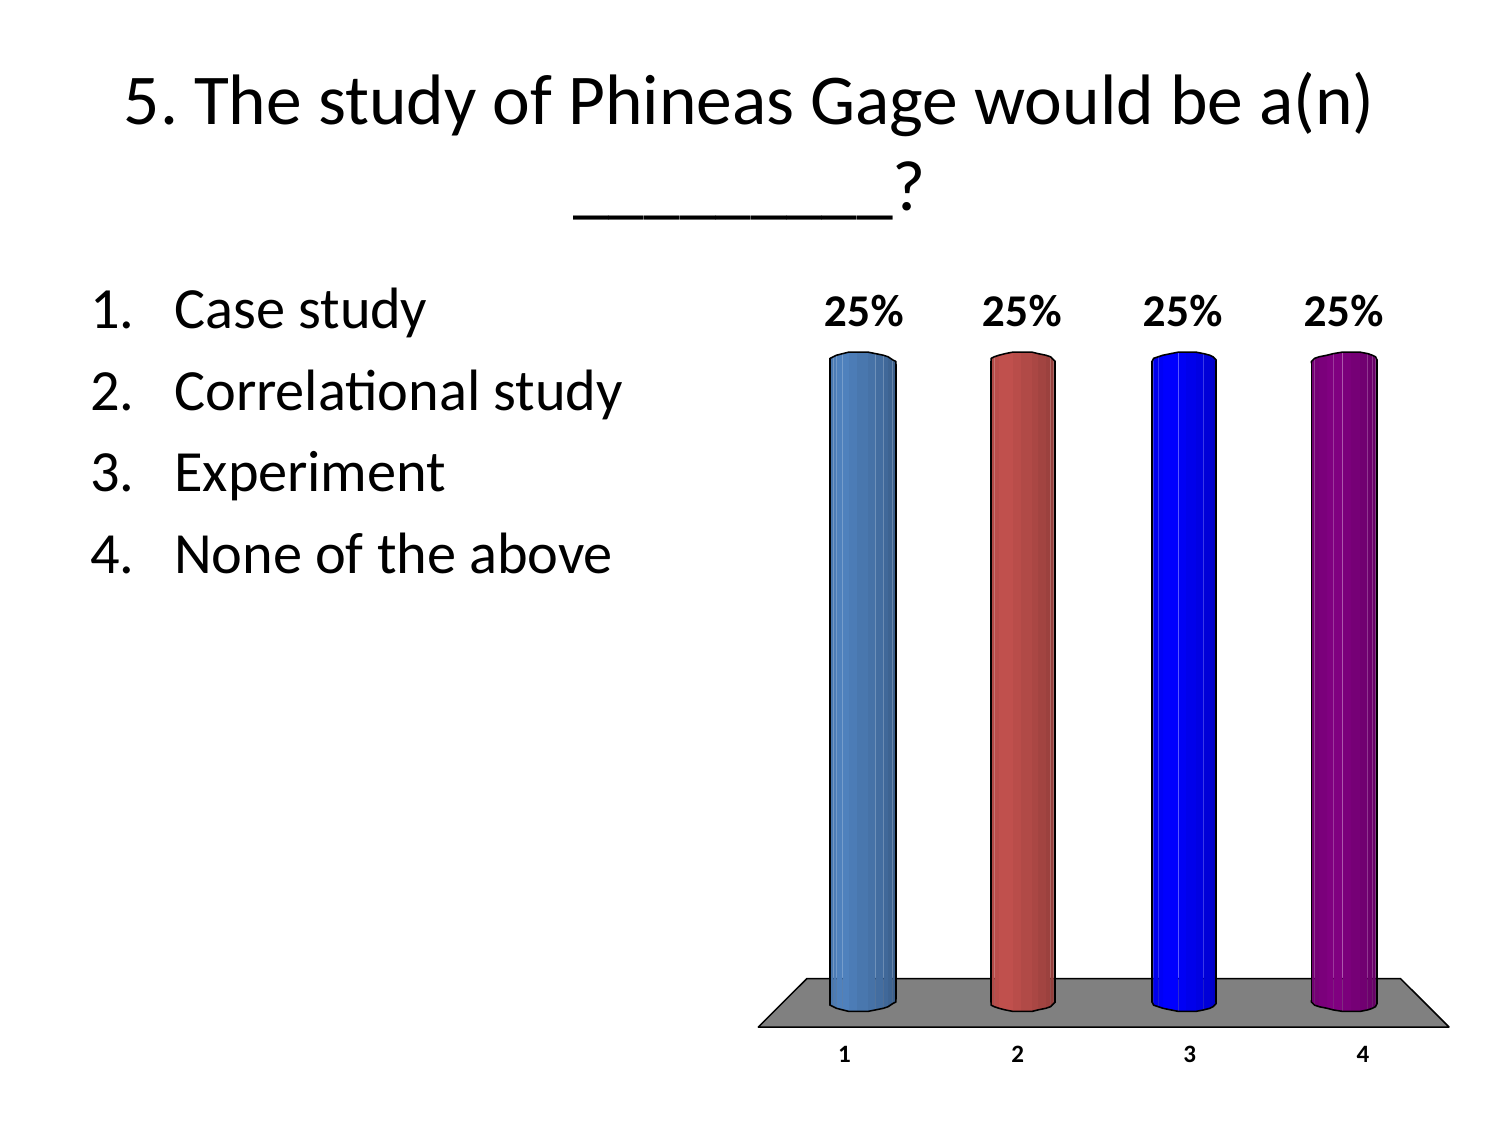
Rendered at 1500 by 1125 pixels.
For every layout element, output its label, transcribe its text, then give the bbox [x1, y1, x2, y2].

list Case study Correlational study Experiment None of the above [75, 262, 750, 1005]
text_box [739, 270, 1490, 1115]
title 5. The study of Phineas Gage would be a(n) _________? [75, 45, 1425, 233]
